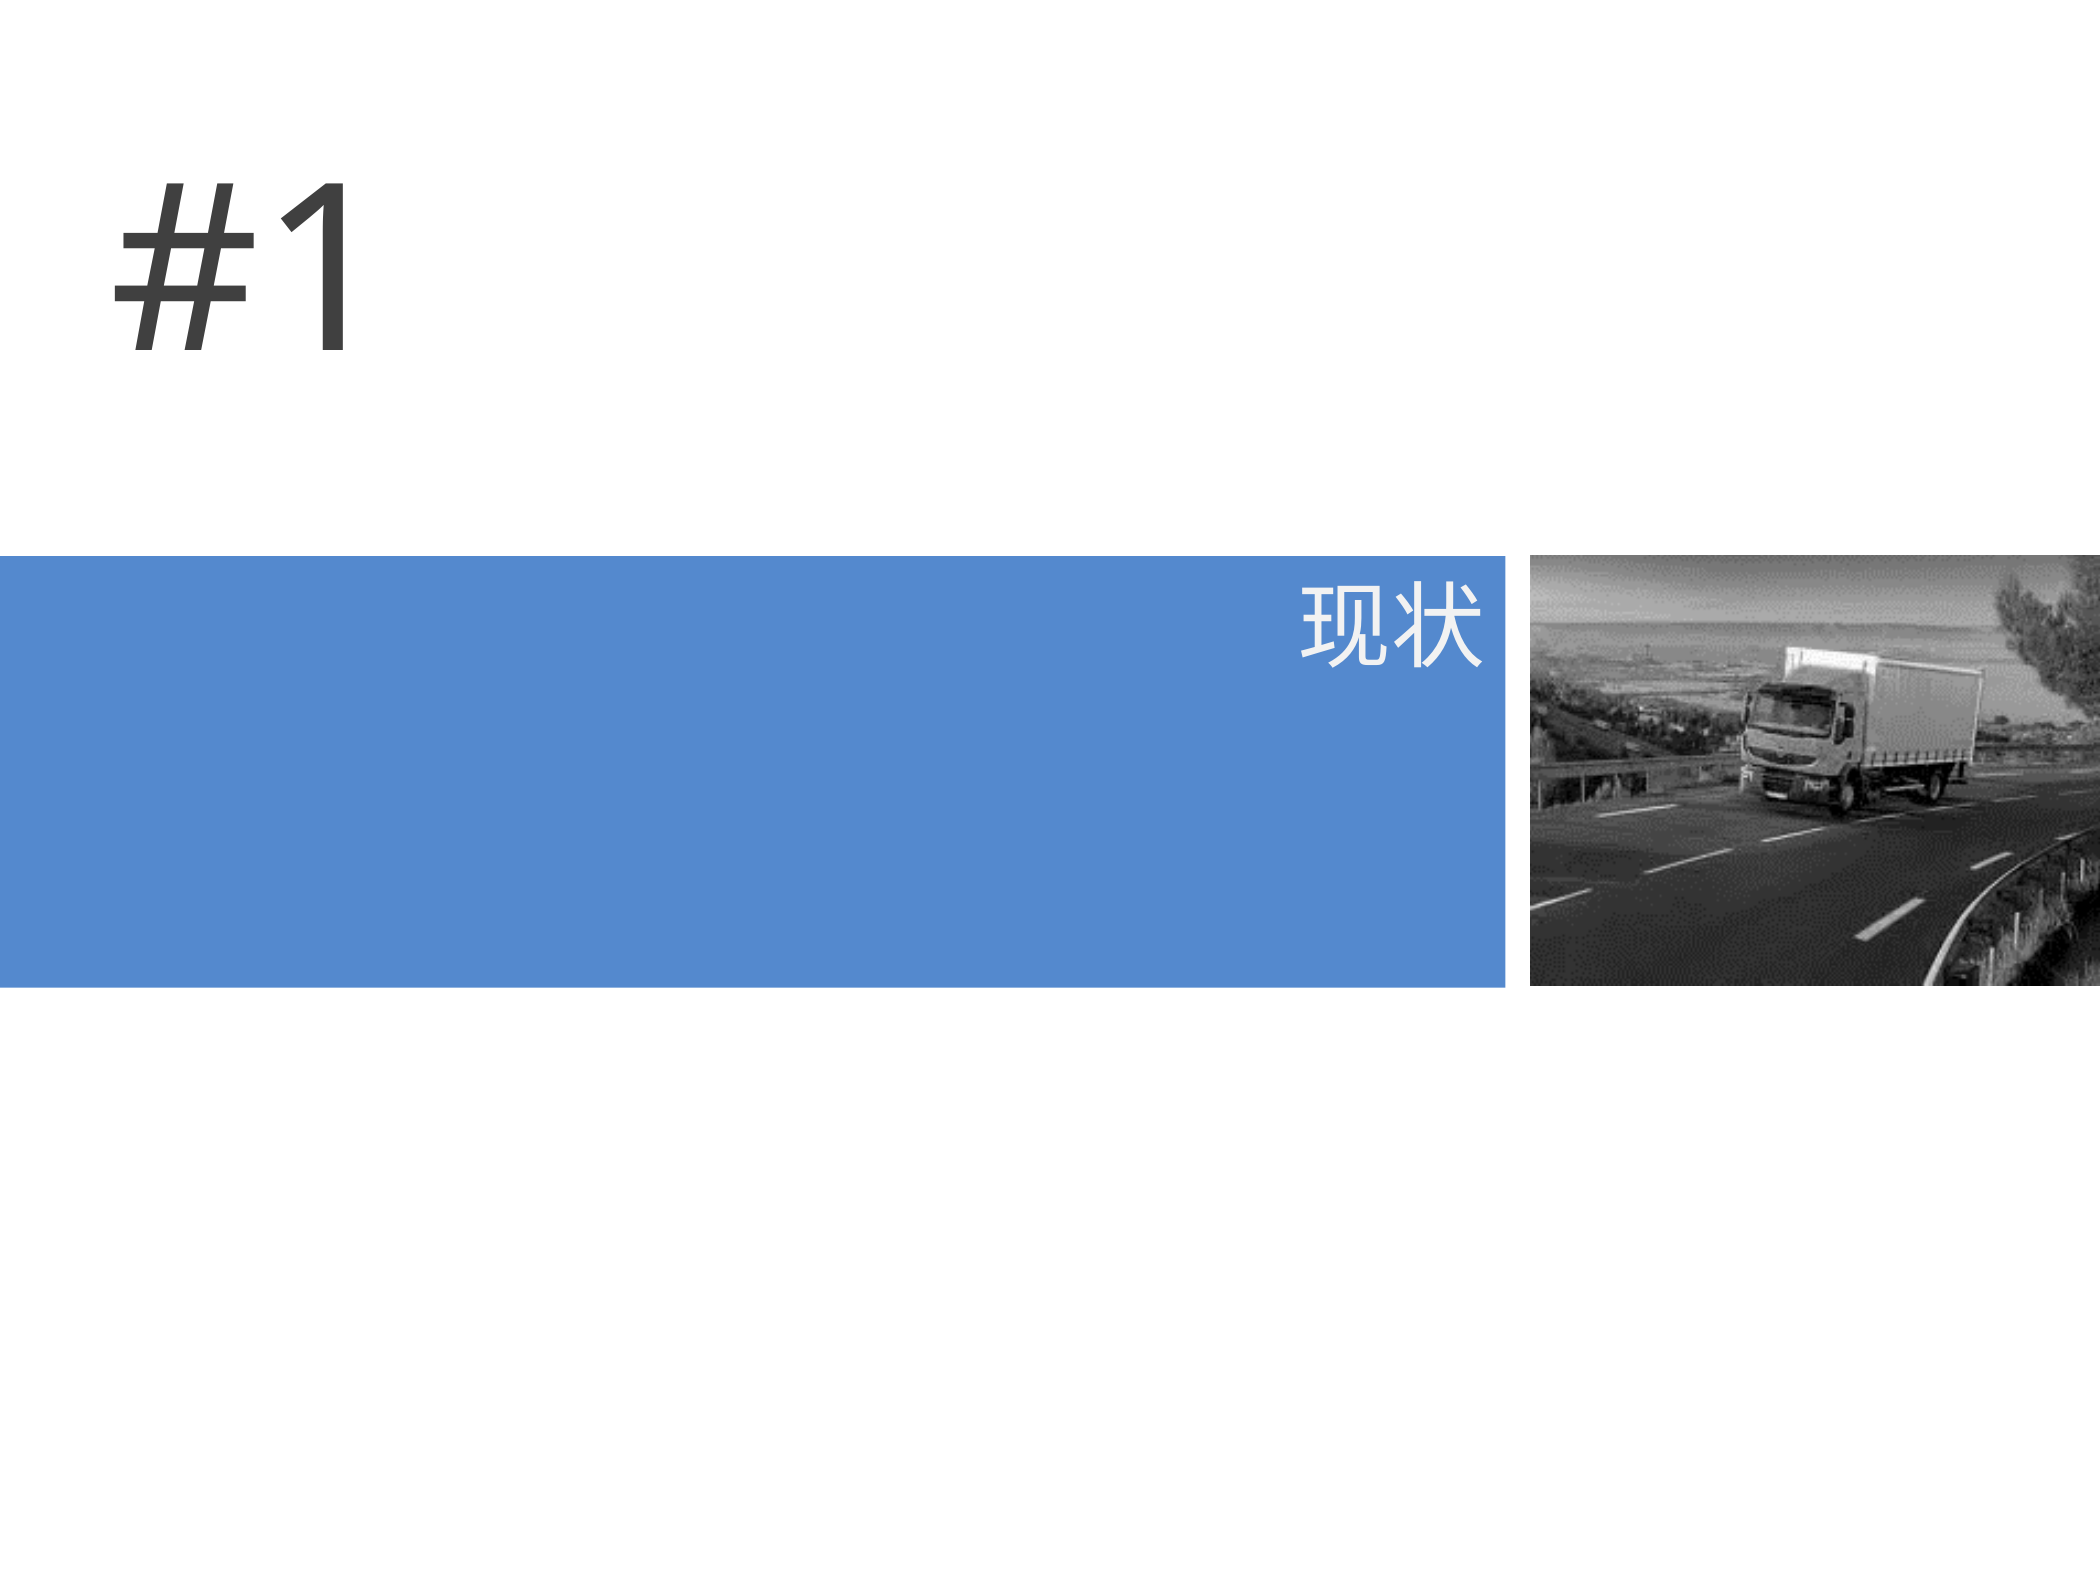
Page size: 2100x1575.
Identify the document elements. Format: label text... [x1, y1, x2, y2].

text_box #1 [88, 106, 415, 408]
text_box 现状 [0, 556, 1507, 690]
picture [1530, 555, 2100, 986]
text_box [0, 690, 1506, 989]
